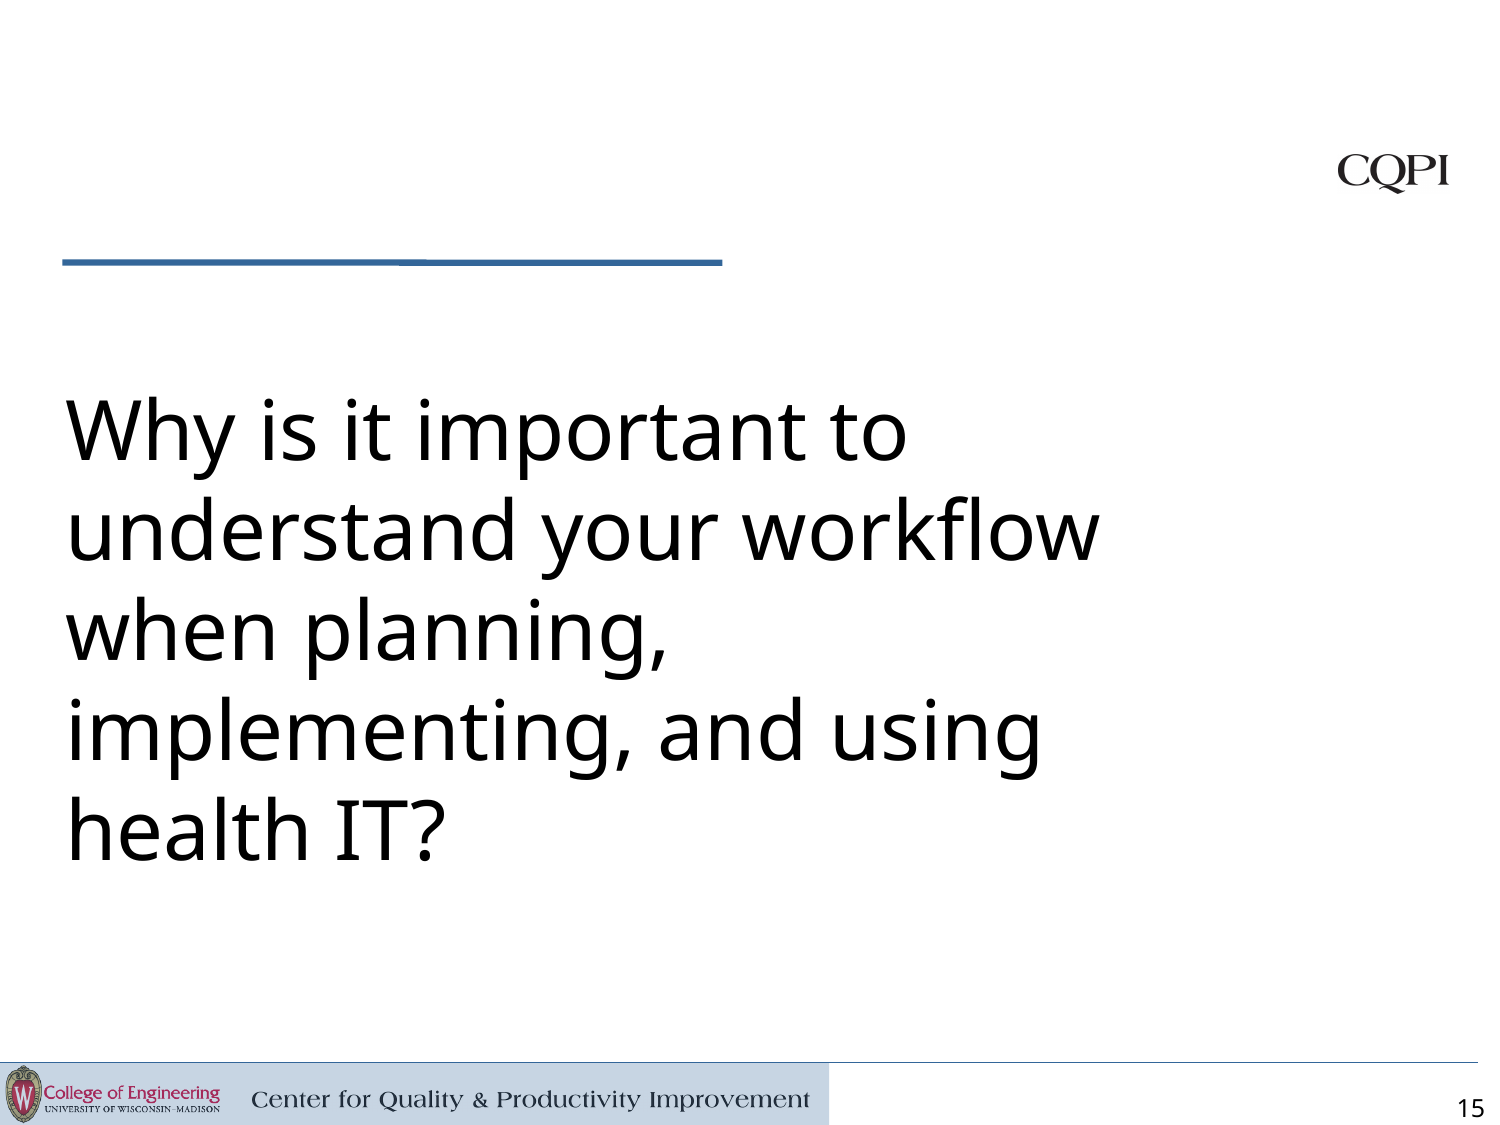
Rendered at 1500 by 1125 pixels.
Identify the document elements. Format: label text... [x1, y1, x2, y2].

title Why is it important to understand your workflow when planning, implementing, and using health IT? [50, 562, 1275, 788]
picture [1337, 154, 1450, 194]
picture [251, 1090, 810, 1112]
picture [0, 1063, 225, 1125]
